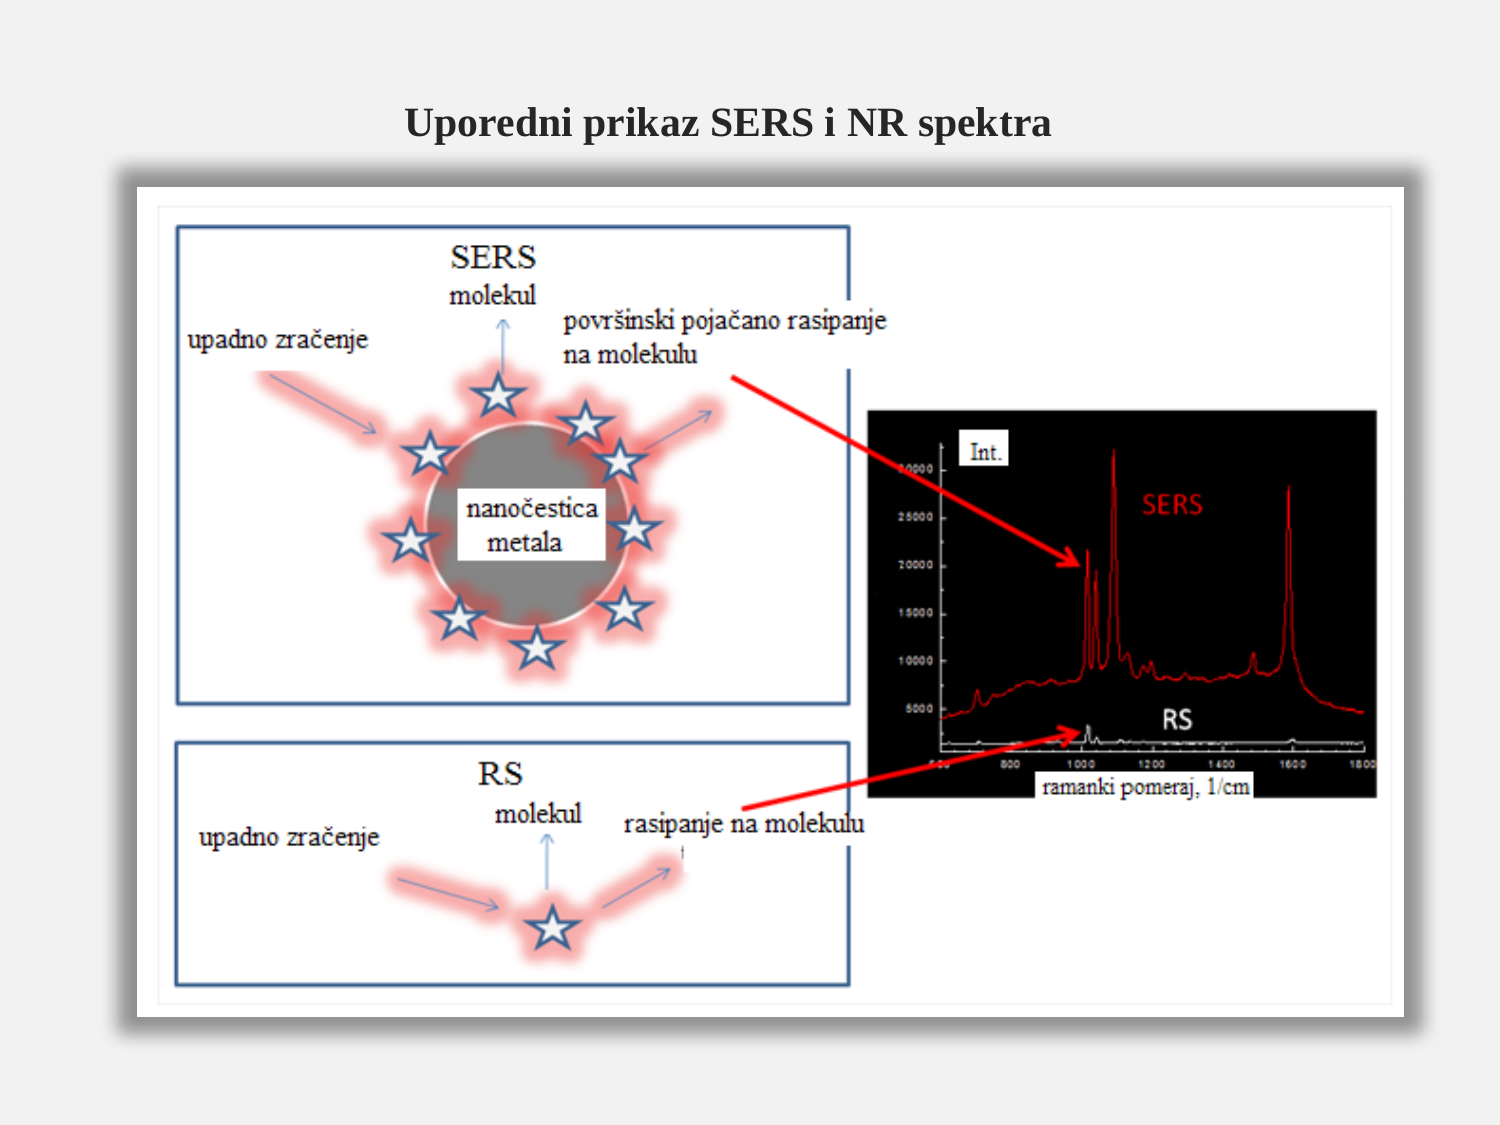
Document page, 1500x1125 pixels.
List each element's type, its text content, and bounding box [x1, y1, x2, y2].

text_box Uporedni prikaz SERS i NR spektra [389, 87, 1069, 153]
picture [137, 187, 1405, 1018]
